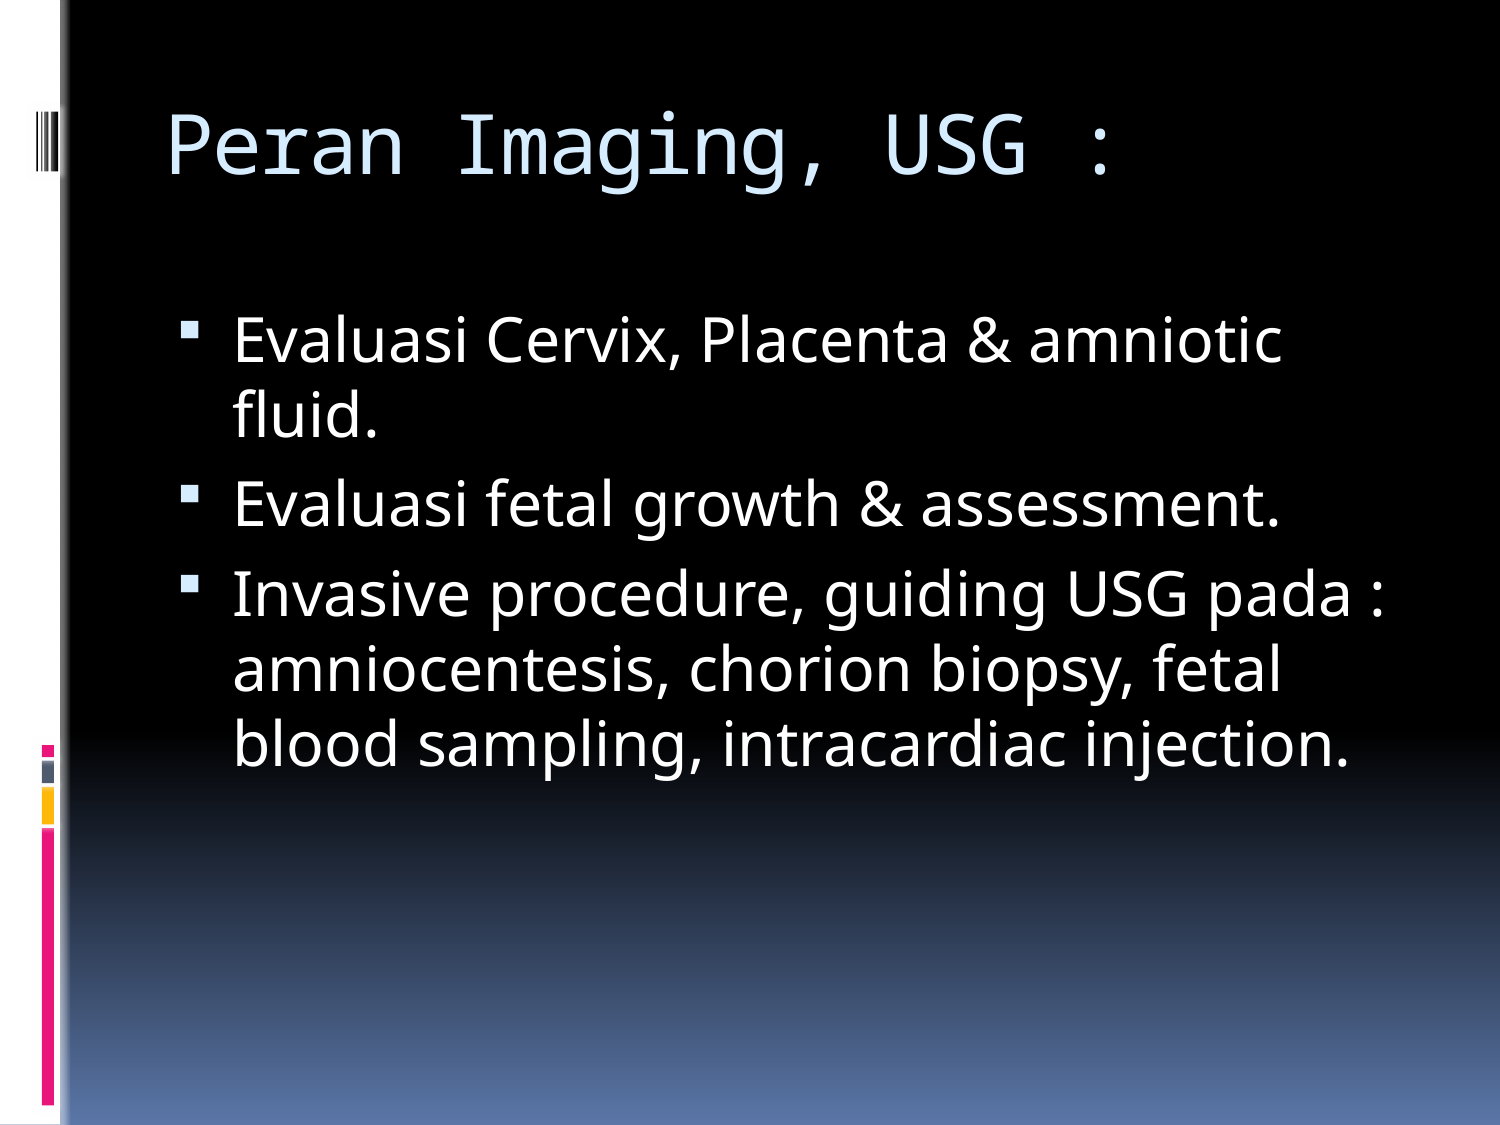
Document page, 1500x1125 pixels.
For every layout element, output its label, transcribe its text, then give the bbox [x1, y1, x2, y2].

list Evaluasi Cervix, Placenta & amniotic fluid. Evaluasi fetal growth & assessment. Invasive procedure, guiding USG pada : amniocentesis, chorion biopsy, fetal blood sampling, intracardiac injection. [150, 292, 1425, 1043]
title Peran Imaging, USG : [150, 83, 1425, 234]
